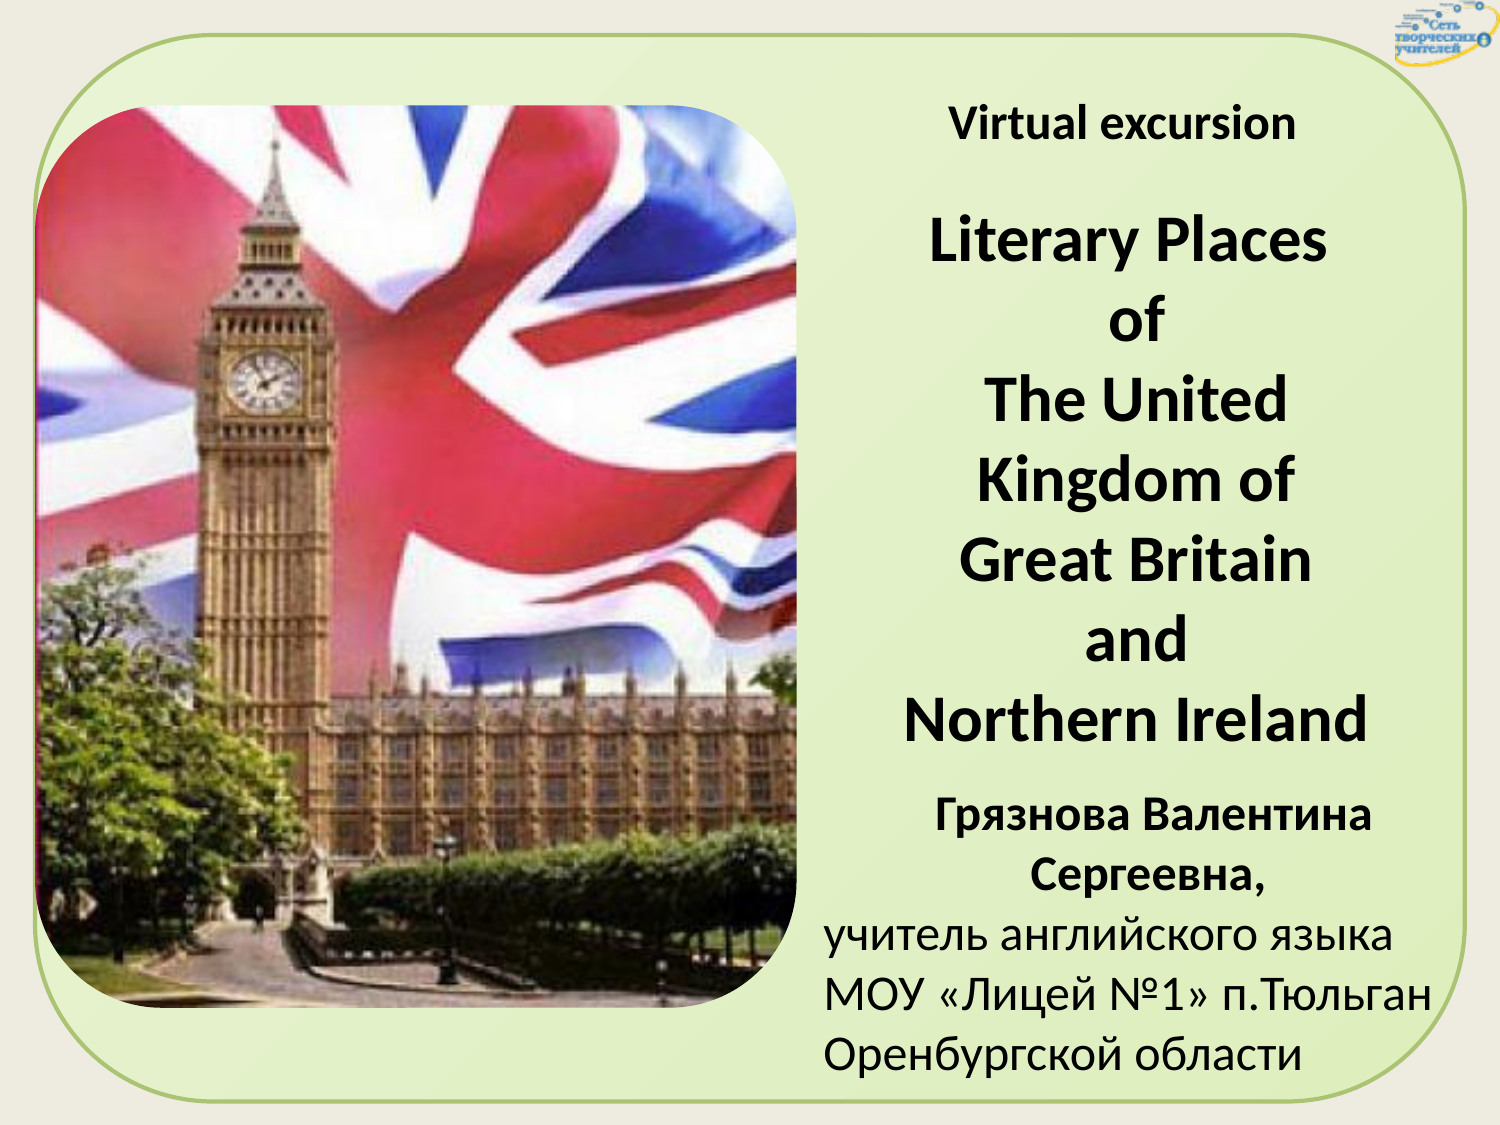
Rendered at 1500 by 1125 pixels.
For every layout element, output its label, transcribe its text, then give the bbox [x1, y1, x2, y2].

text_box [58, 32, 1467, 1104]
picture [1394, 0, 1500, 70]
subtitle Virtual excursion [808, 82, 1437, 172]
text_box Literary Places of The United Kingdom of Great Britain and Northern Ireland [855, 187, 1418, 762]
text_box Грязнова Валентина Сергеевна, учитель английского языка МОУ «Лицей №1» п.Тюльган Оренбургской области [808, 773, 1500, 1089]
picture [34, 105, 797, 1008]
